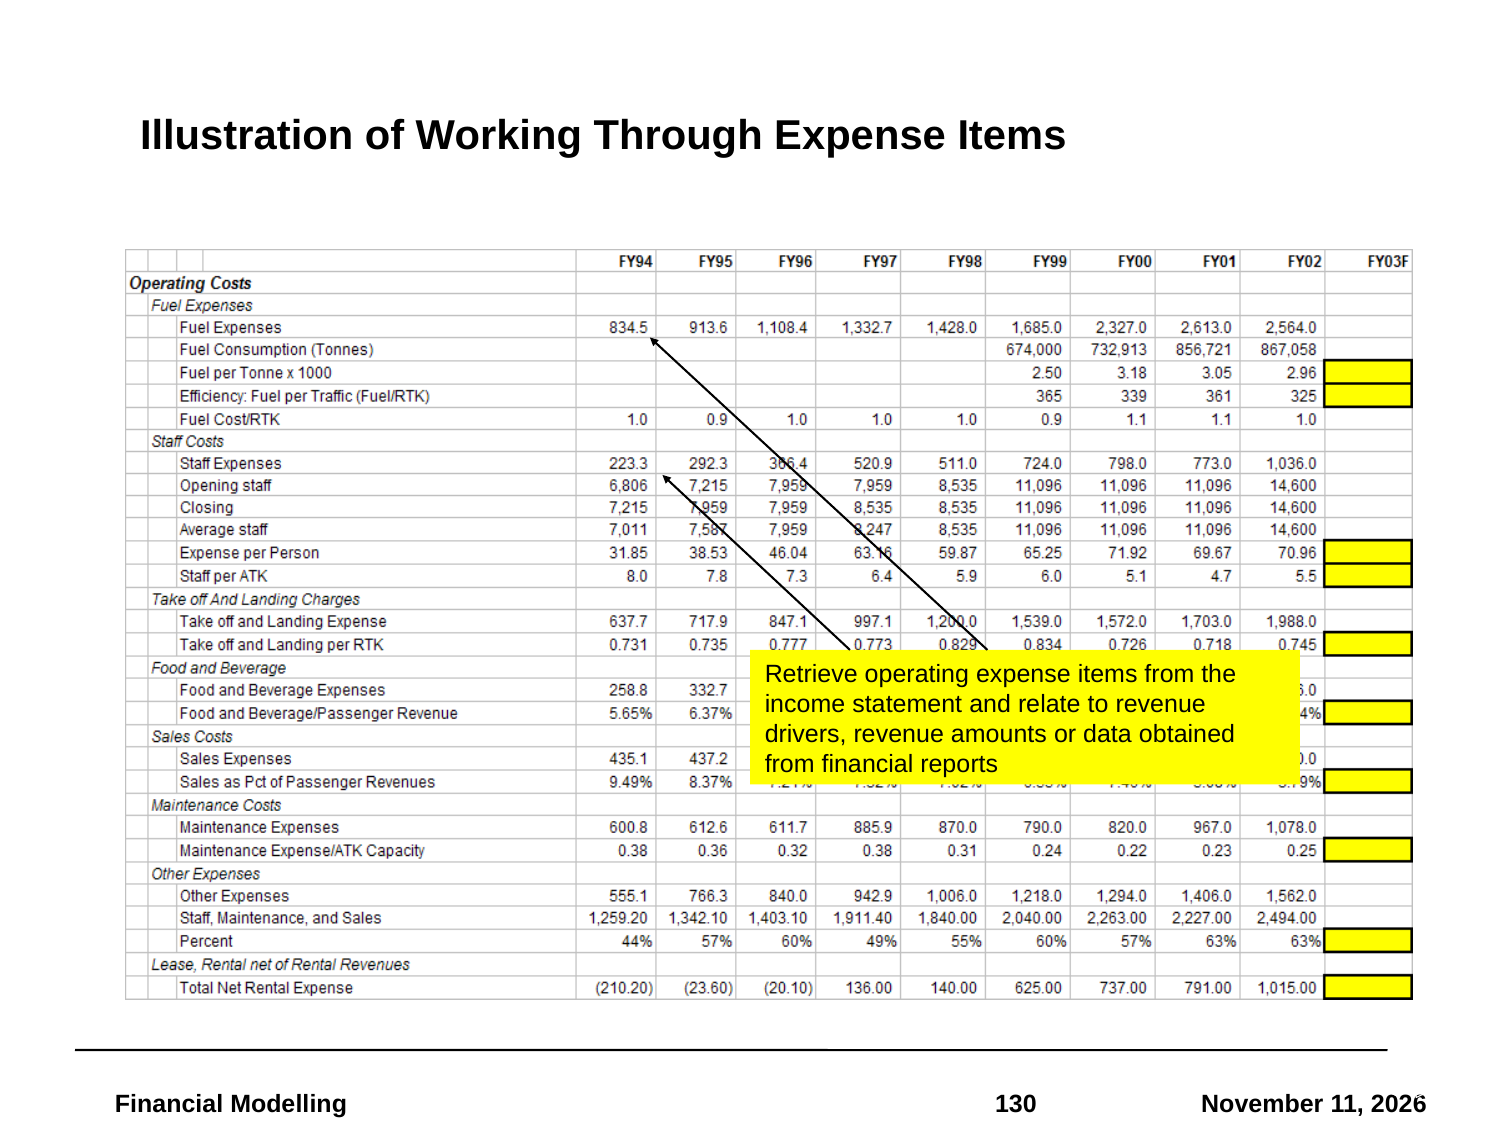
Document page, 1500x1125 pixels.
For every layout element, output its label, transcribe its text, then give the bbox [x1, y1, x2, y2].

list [124, 249, 1413, 1001]
title Illustration of Working Through Expense Items [124, 99, 1413, 226]
